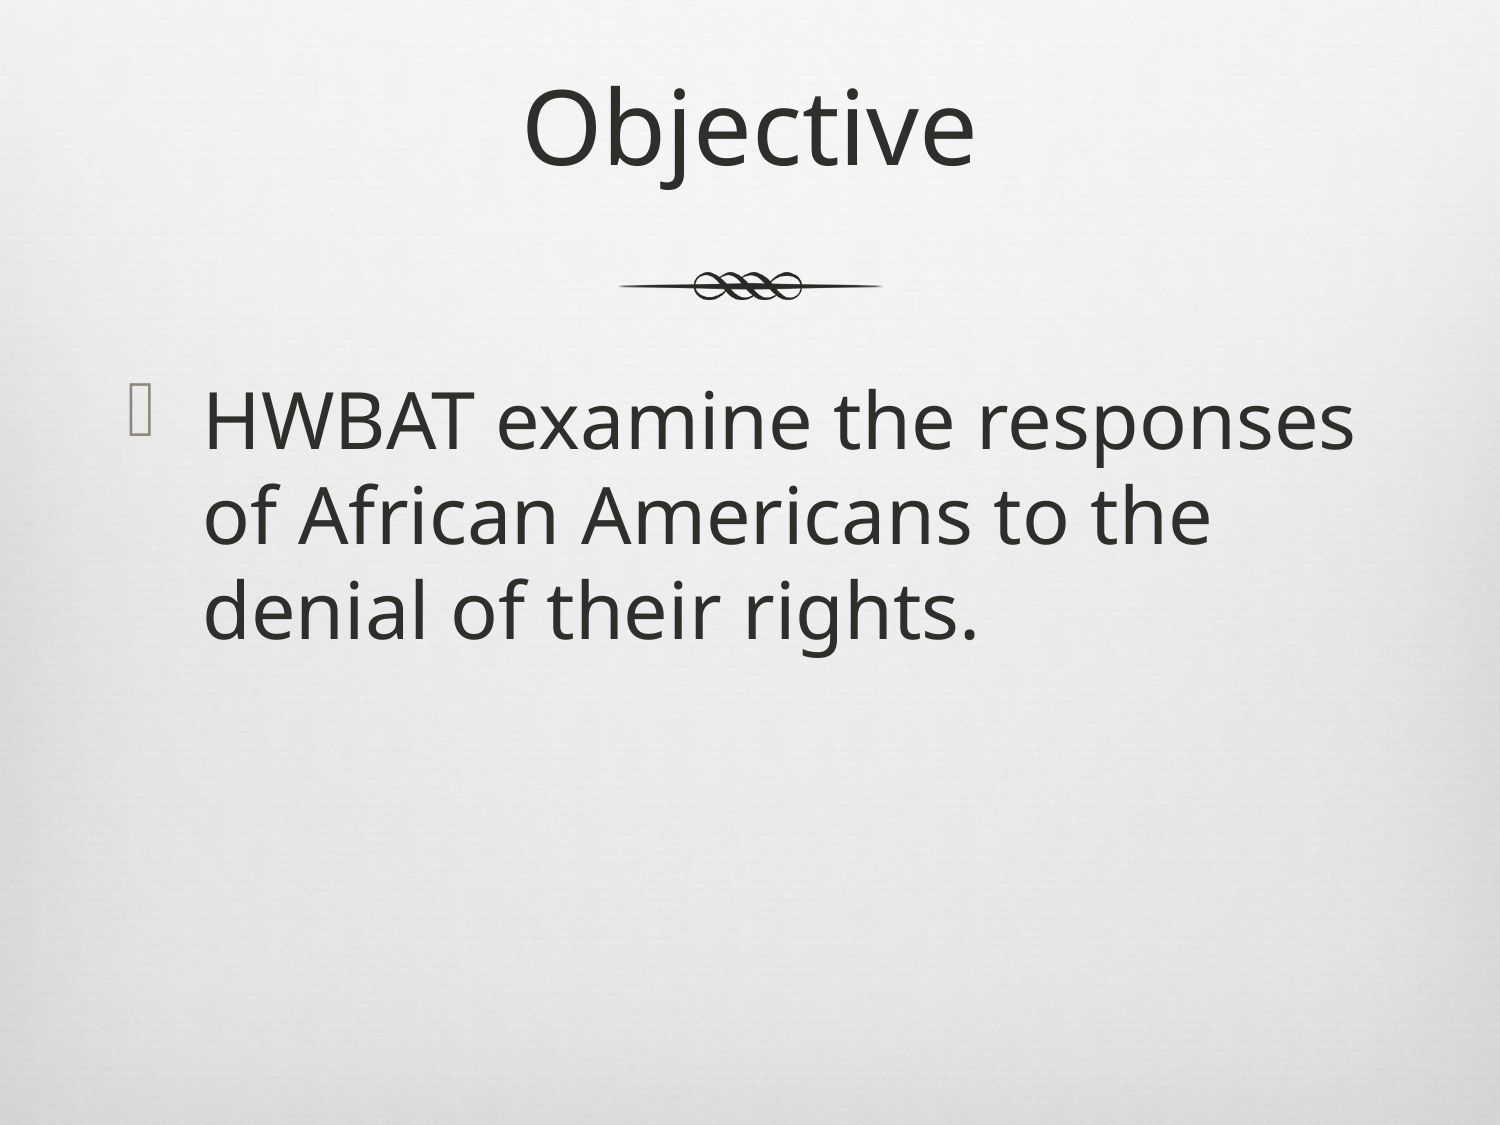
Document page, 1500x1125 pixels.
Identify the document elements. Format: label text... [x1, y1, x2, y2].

picture [615, 272, 885, 300]
list HWBAT examine the responses of African Americans to the denial of their rights. [112, 362, 1388, 963]
title Objective [112, 11, 1388, 236]
